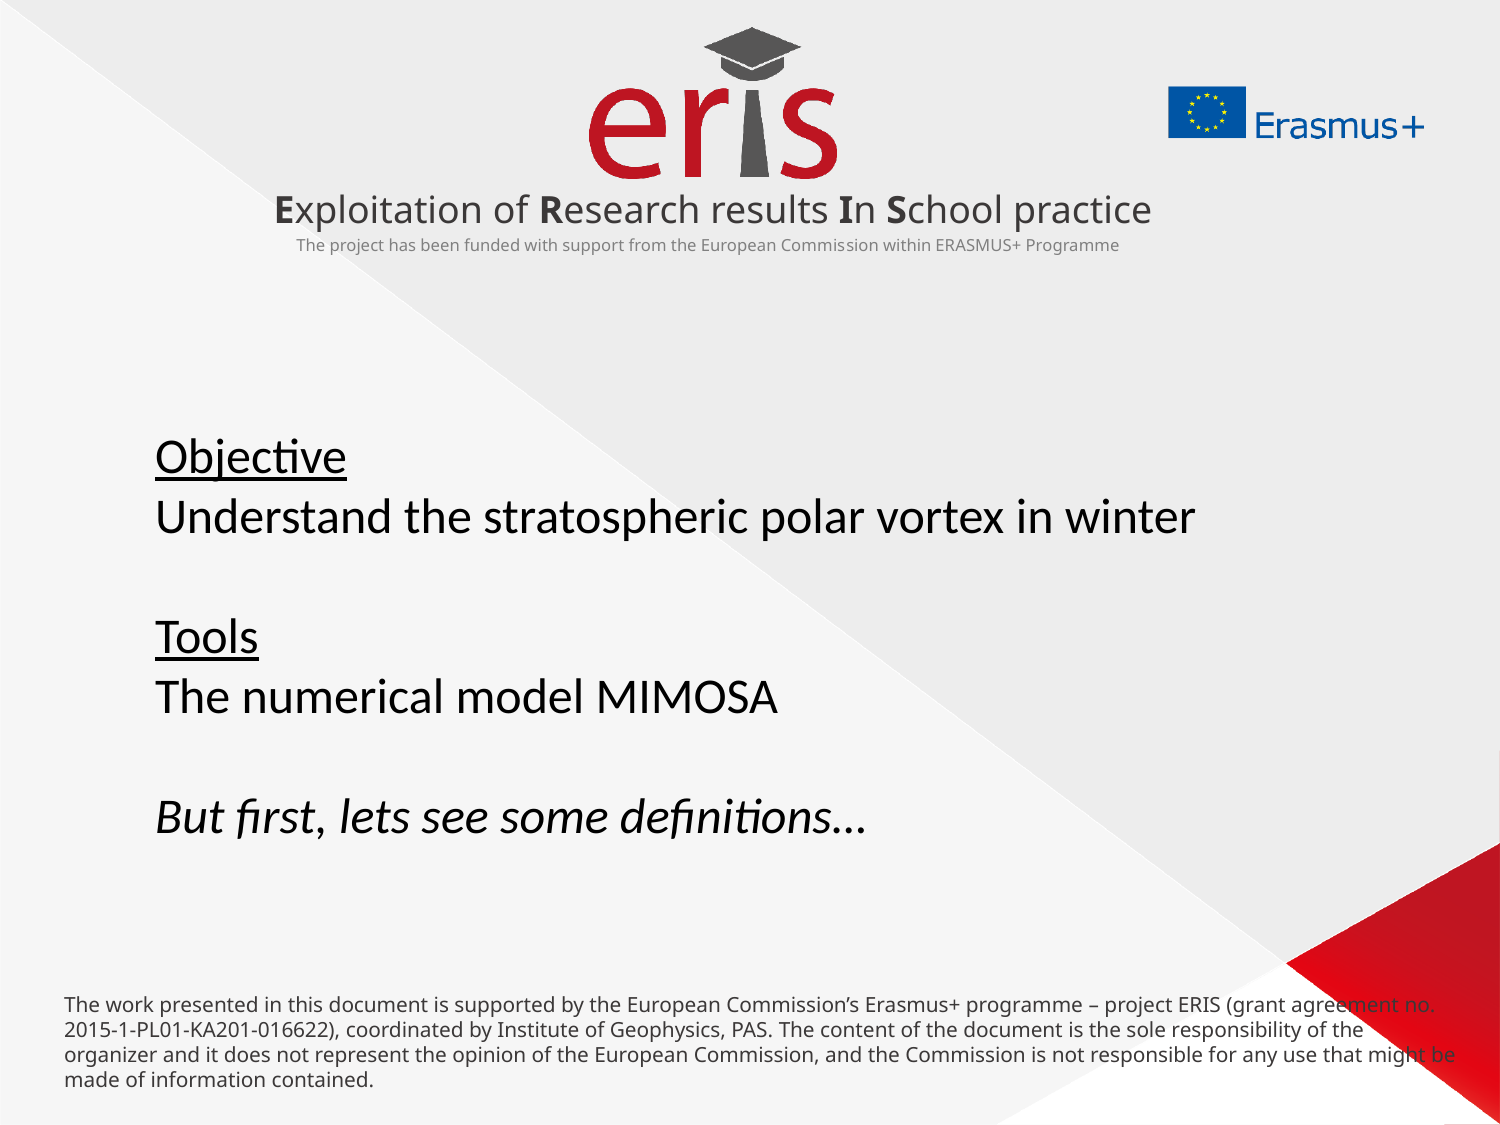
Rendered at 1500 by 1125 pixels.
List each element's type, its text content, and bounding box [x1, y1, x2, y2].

text_box Objective Understand the stratospheric polar vortex in winter Tools The numerical model MIMOSA But first, lets see some definitions… [140, 416, 1315, 902]
picture [0, 0, 1500, 1125]
text_box The work presented in this document is supported by the European Commission’s Erasmus+ programme – project ERIS (grant agreement no. 2015-1-PL01-KA201-016622), coordinated by Institute of Geophysics, PAS. The content of the document is the sole responsibility of the organizer and it does not represent the opinion of the European Commission, and the Commission is not responsible for any use that might be made of information contained. [49, 984, 1472, 1099]
